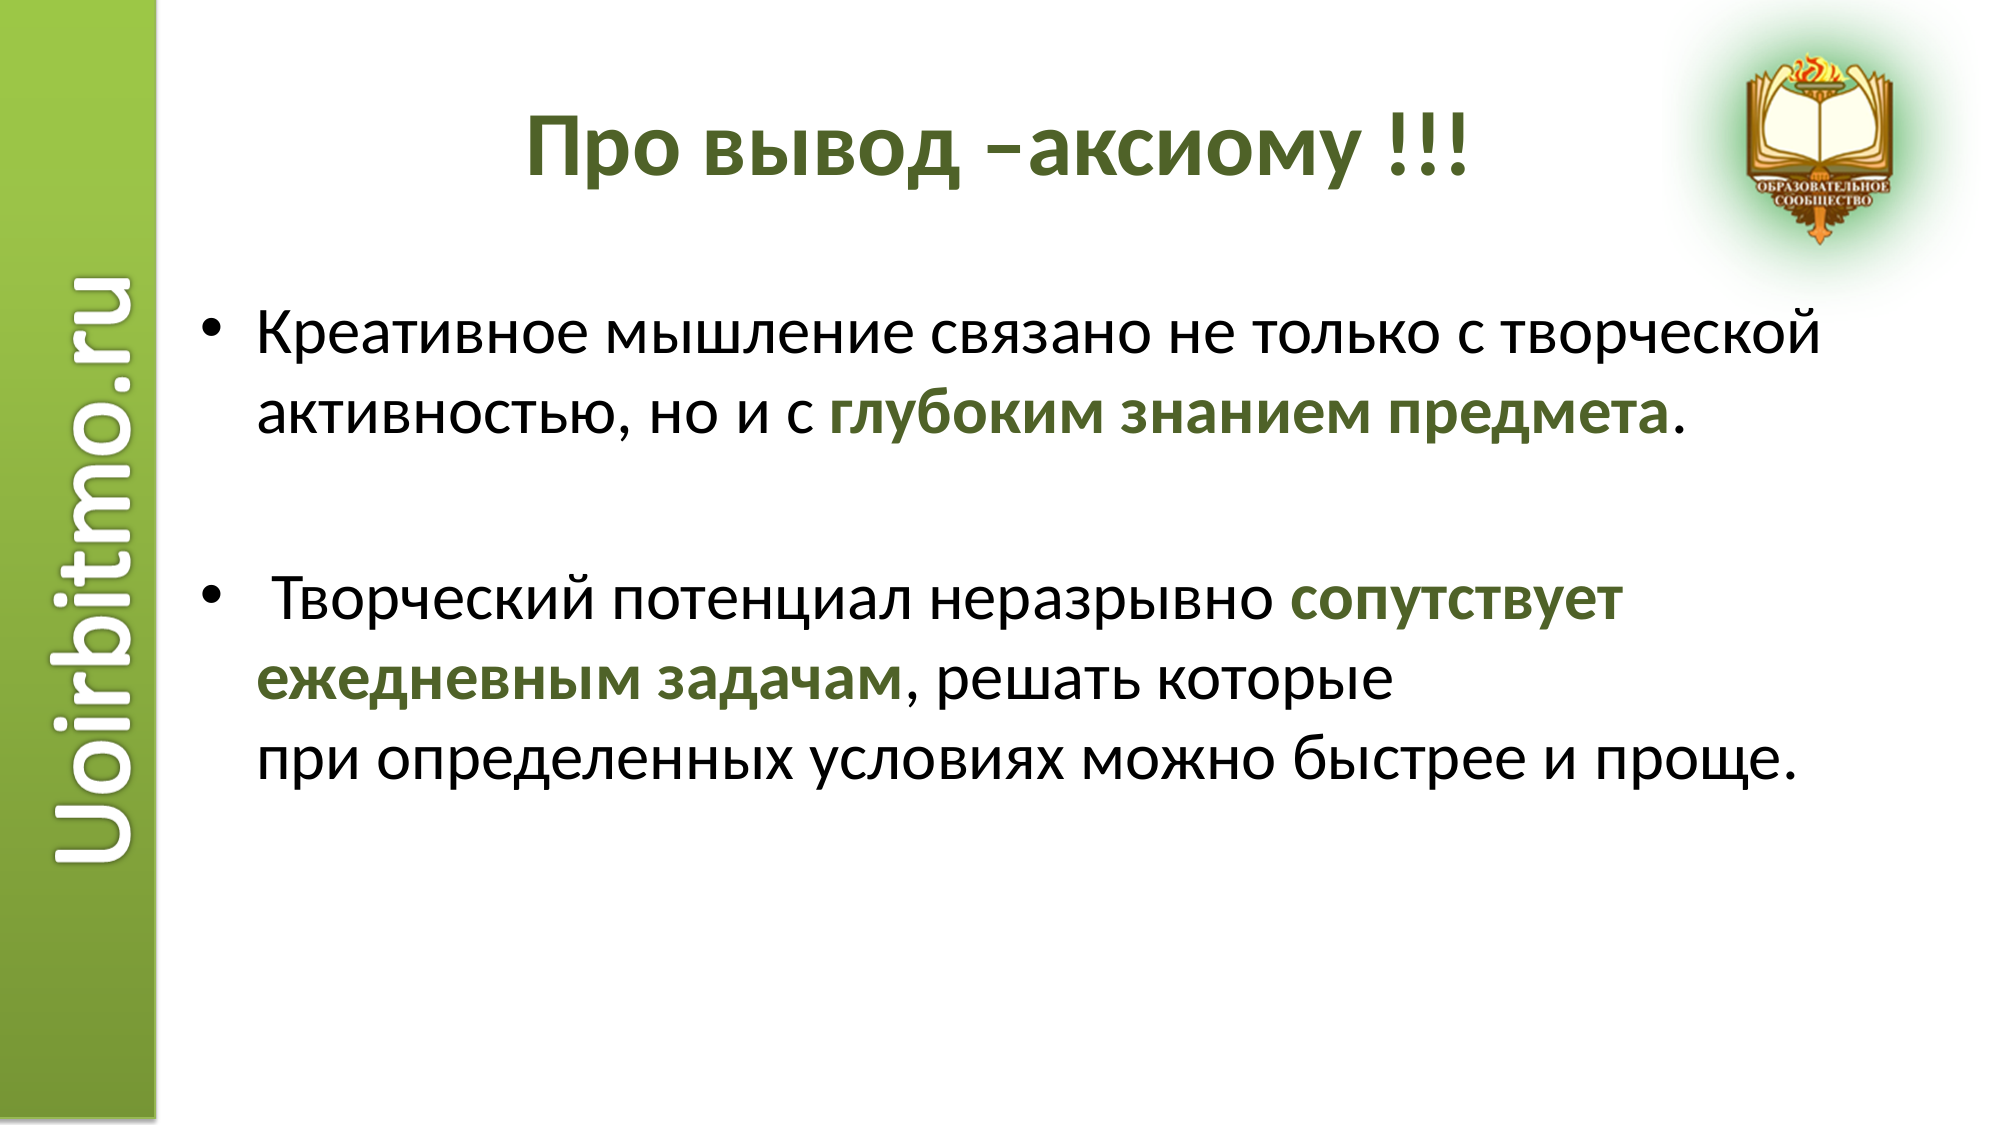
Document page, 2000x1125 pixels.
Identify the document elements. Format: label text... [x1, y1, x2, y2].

title Про вывод –аксиому !!! [99, 45, 1900, 233]
list Креативное мышление связано не только с творческой активностью, но и с глубоким знанием предмета. Творческий потенциал неразрывно сопутствует ежедневным задачам, решать которые при определенных условиях можно быстрее и проще. [184, 278, 1900, 1005]
picture [0, 0, 2000, 1125]
